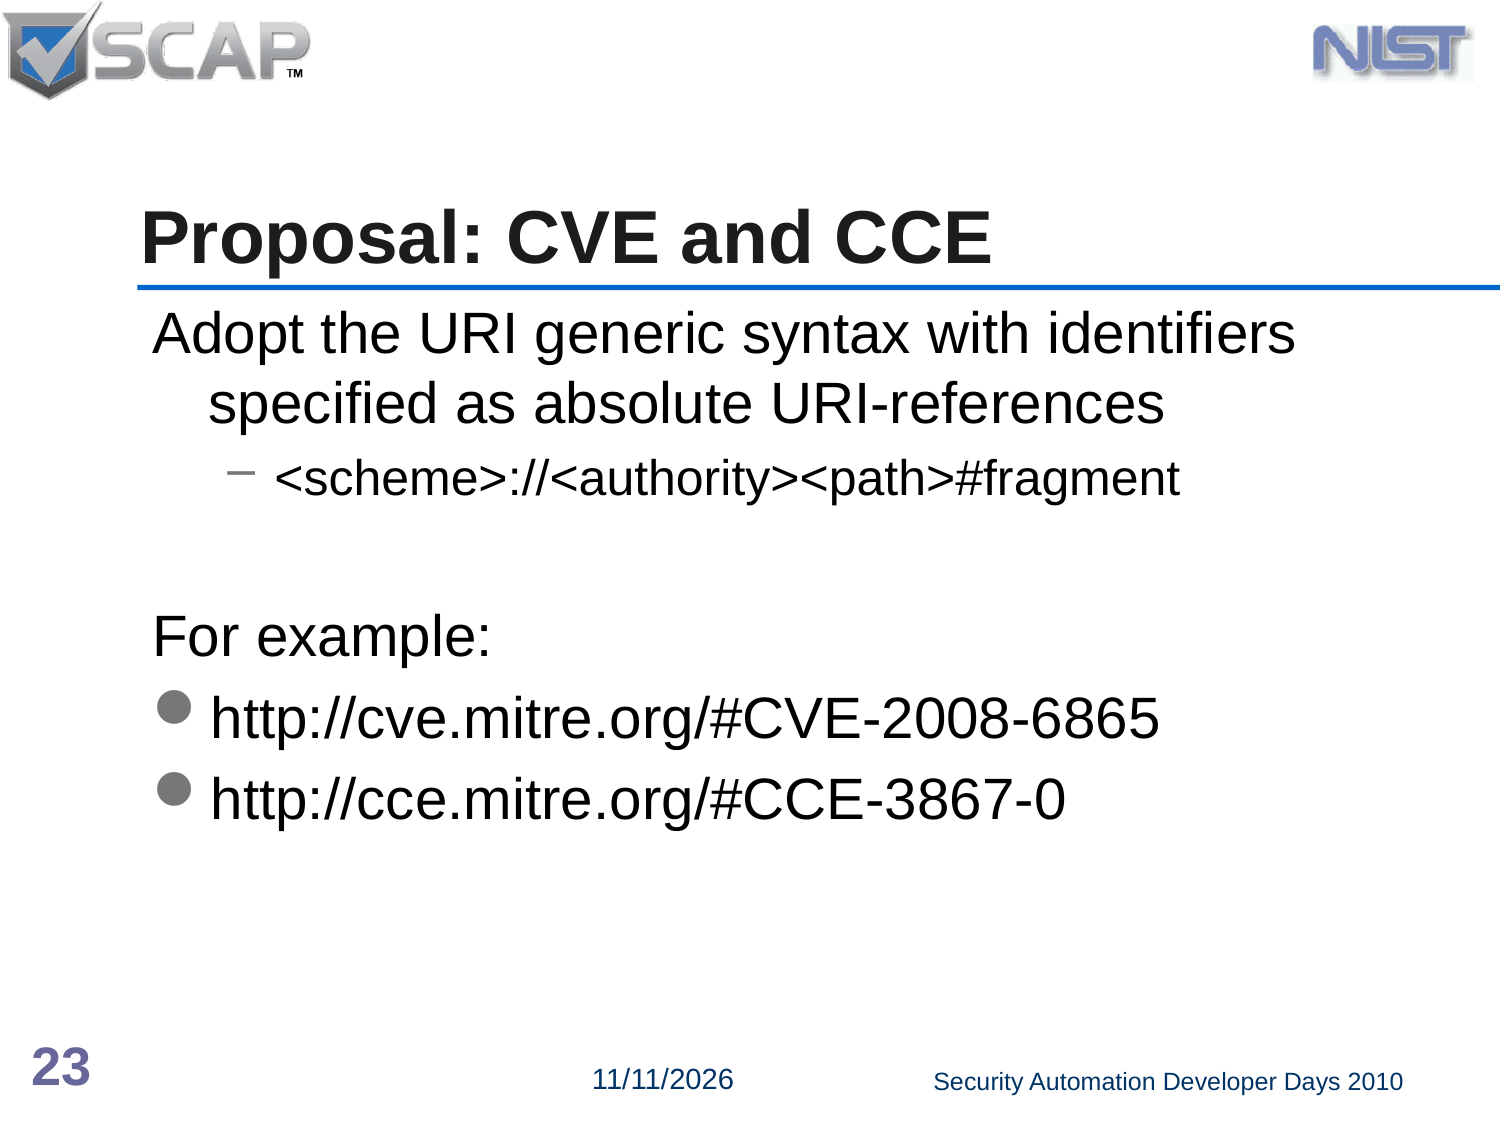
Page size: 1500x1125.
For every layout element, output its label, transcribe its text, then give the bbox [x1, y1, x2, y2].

footer Security Automation Developer Days 2010 [912, 1024, 1426, 1104]
picture [1312, 24, 1475, 83]
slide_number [399, 1024, 750, 1104]
slide_number 23 [13, 1023, 111, 1105]
picture [0, 0, 313, 103]
title Proposal: CVE and CCE [124, 99, 1426, 288]
list Adopt the URI generic syntax with identifiers specified as absolute URI-references <scheme>://<authority><path>#fragment For example: http://cve.mitre.org/#CVE-2008-6865 http://cce.mitre.org/#CCE-3867-0 [137, 287, 1400, 1026]
